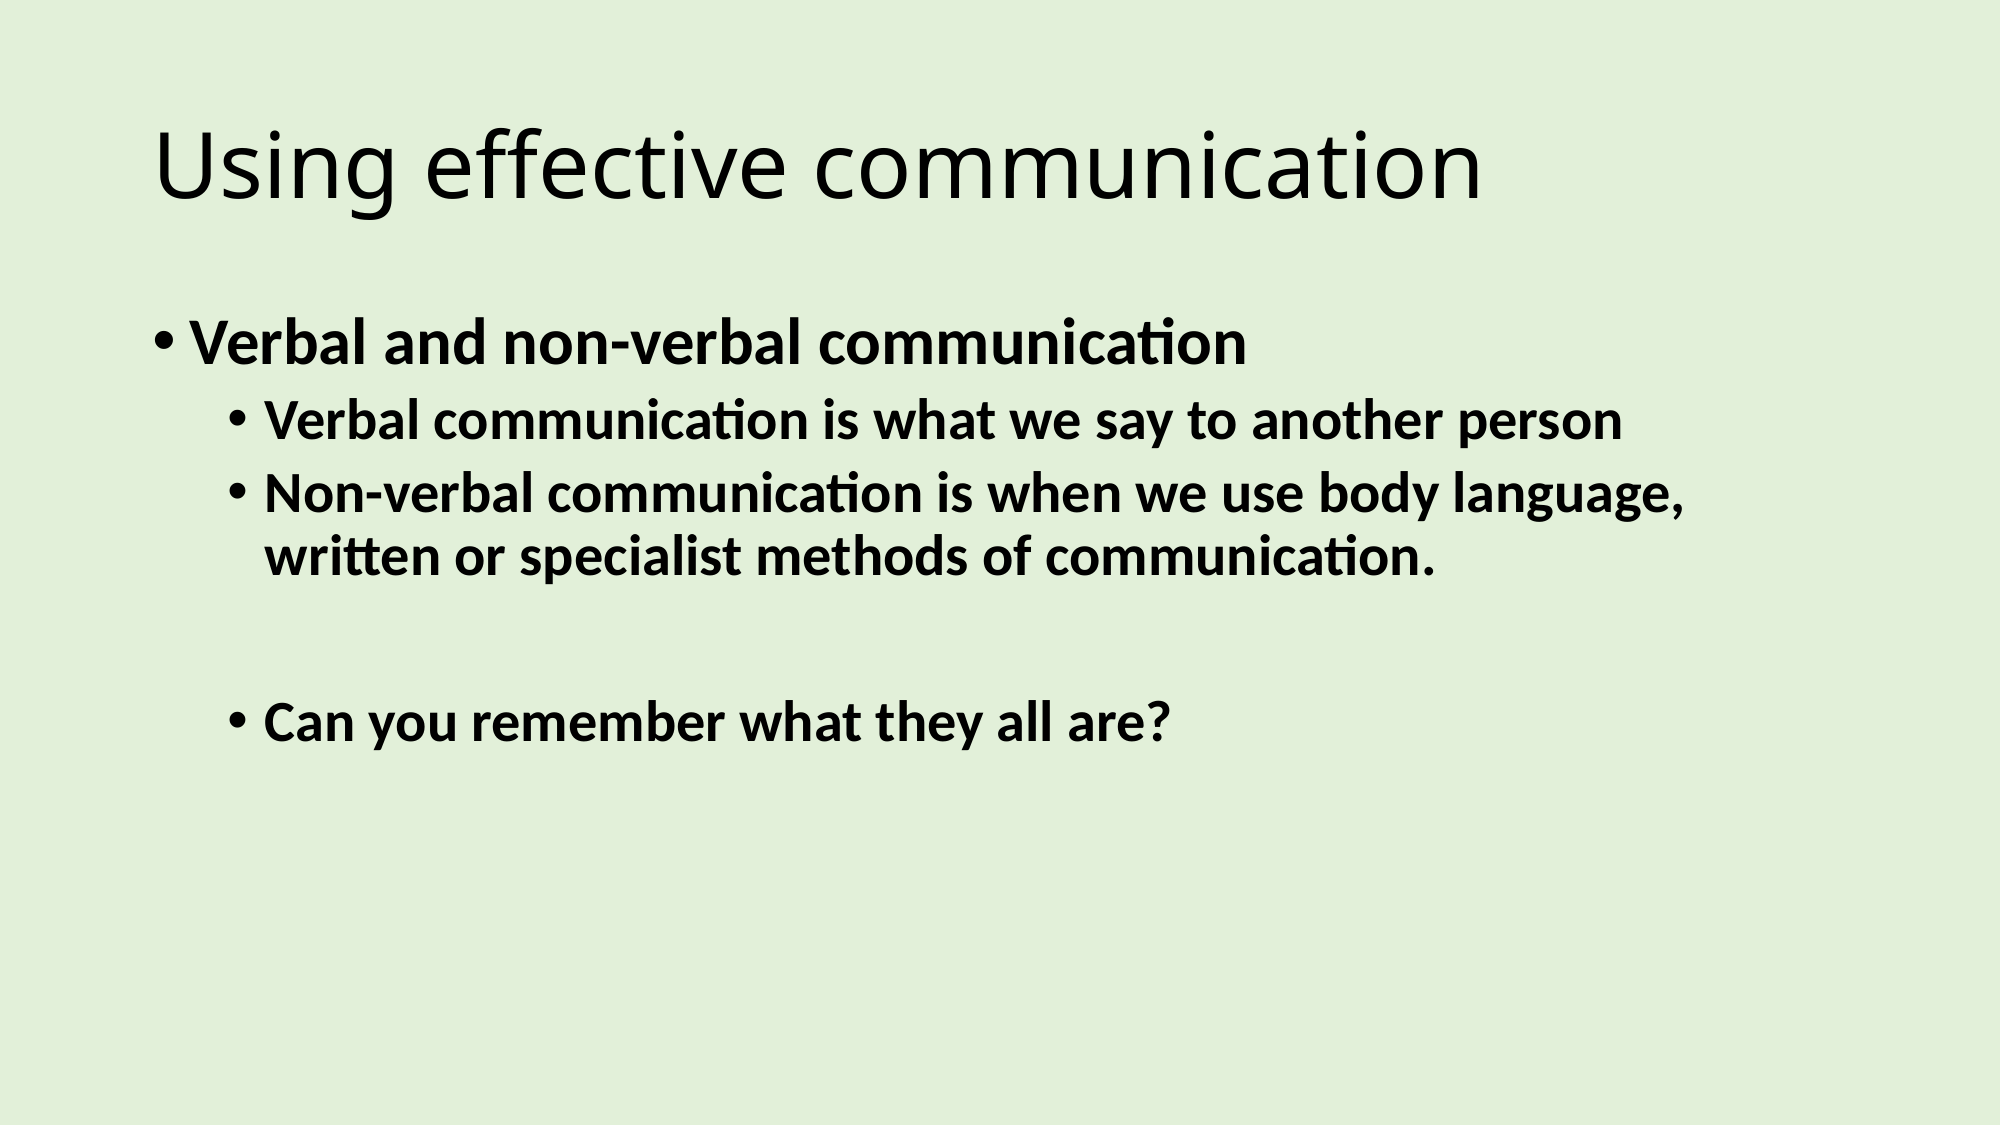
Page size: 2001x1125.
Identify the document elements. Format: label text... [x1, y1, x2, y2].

list Verbal and non-verbal communication Verbal communication is what we say to another person Non-verbal communication is when we use body language, written or specialist methods of communication. Can you remember what they all are? [137, 299, 1863, 1014]
title Using effective communication [137, 59, 1863, 278]
